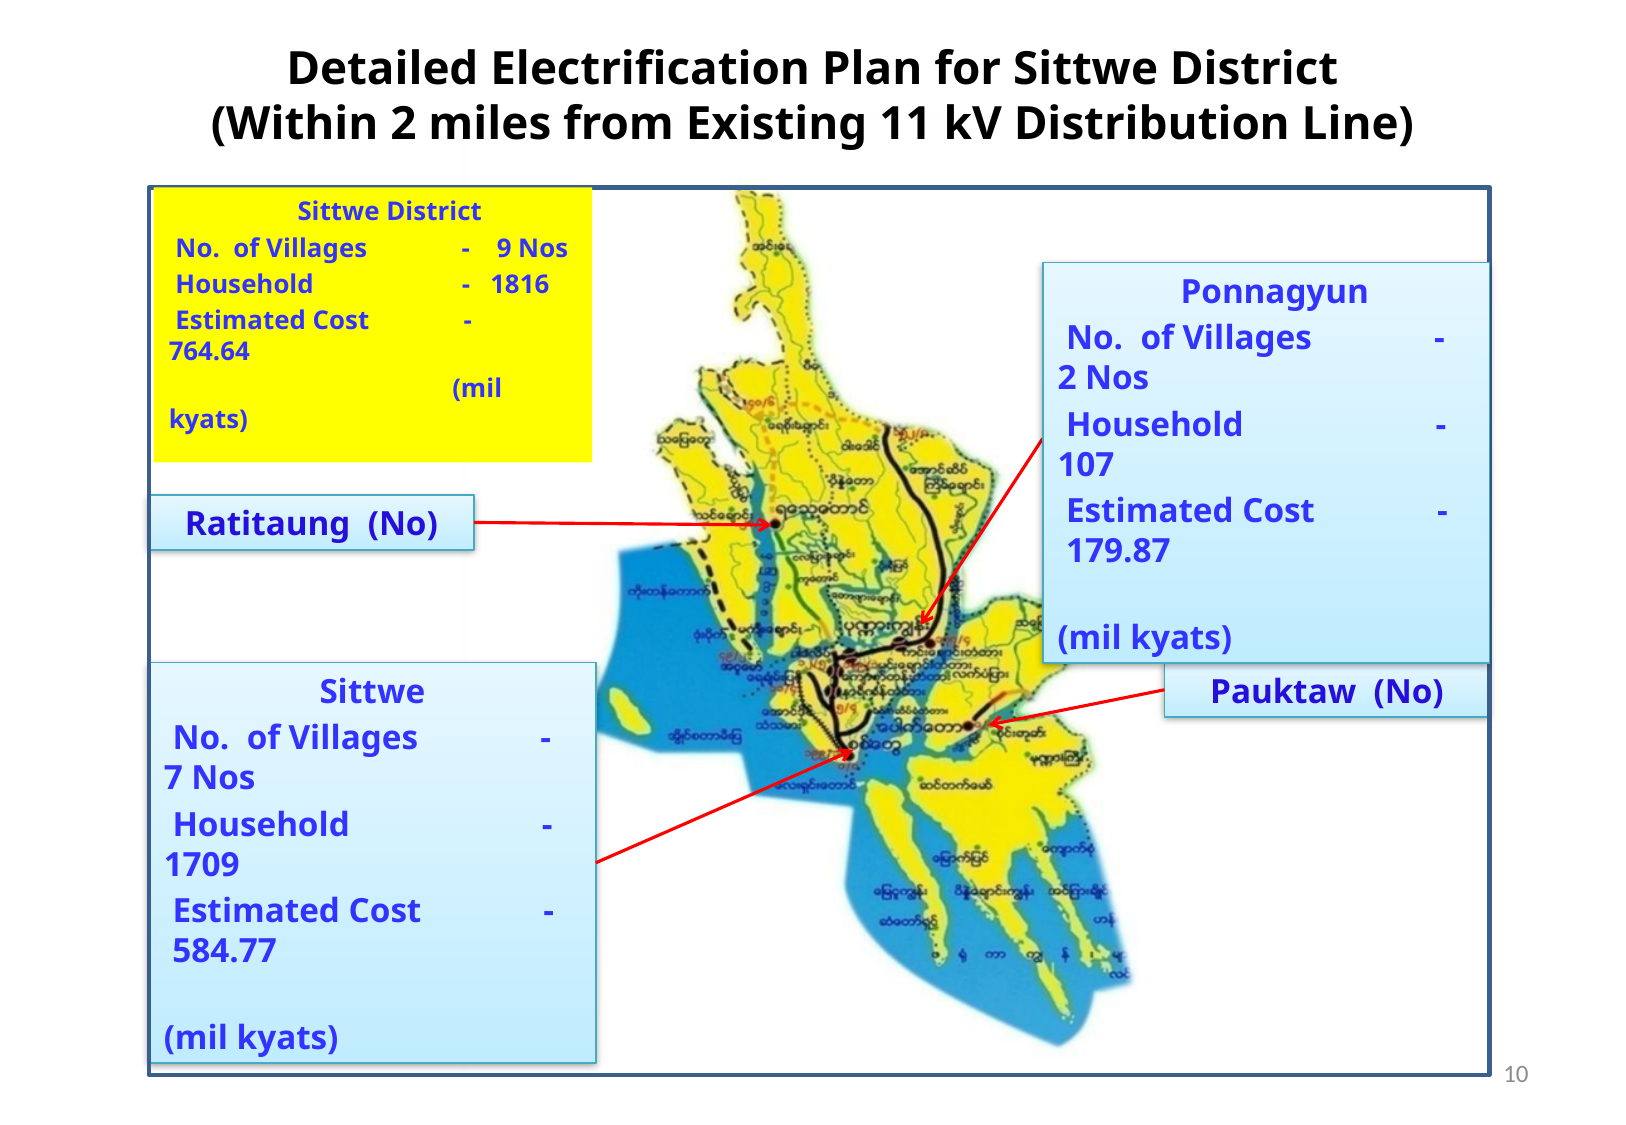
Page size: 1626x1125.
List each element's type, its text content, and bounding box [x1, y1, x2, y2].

text_box [1279, 669, 1492, 1042]
text_box [147, 185, 457, 1077]
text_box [473, 522, 773, 526]
title Detailed Electrification Plan for Sittwe District (Within 2 miles from Existing 11 kV Distribution Line) [81, 0, 1544, 188]
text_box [595, 749, 854, 788]
slide_number 10 [1164, 1042, 1544, 1103]
text_box Sittwe District No. of Villages - 9 Nos Household - 1816 Estimated Cost - 764.64 (mil kyats) [153, 187, 457, 463]
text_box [920, 438, 1043, 626]
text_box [988, 689, 1165, 726]
picture [462, 112, 1274, 1088]
text_box [1279, 185, 1492, 262]
text_box Ponnagyun No. of Villages - 2 Nos Household - 107 Estimated Cost - 179.87 (mil kyats) [1279, 262, 1490, 664]
